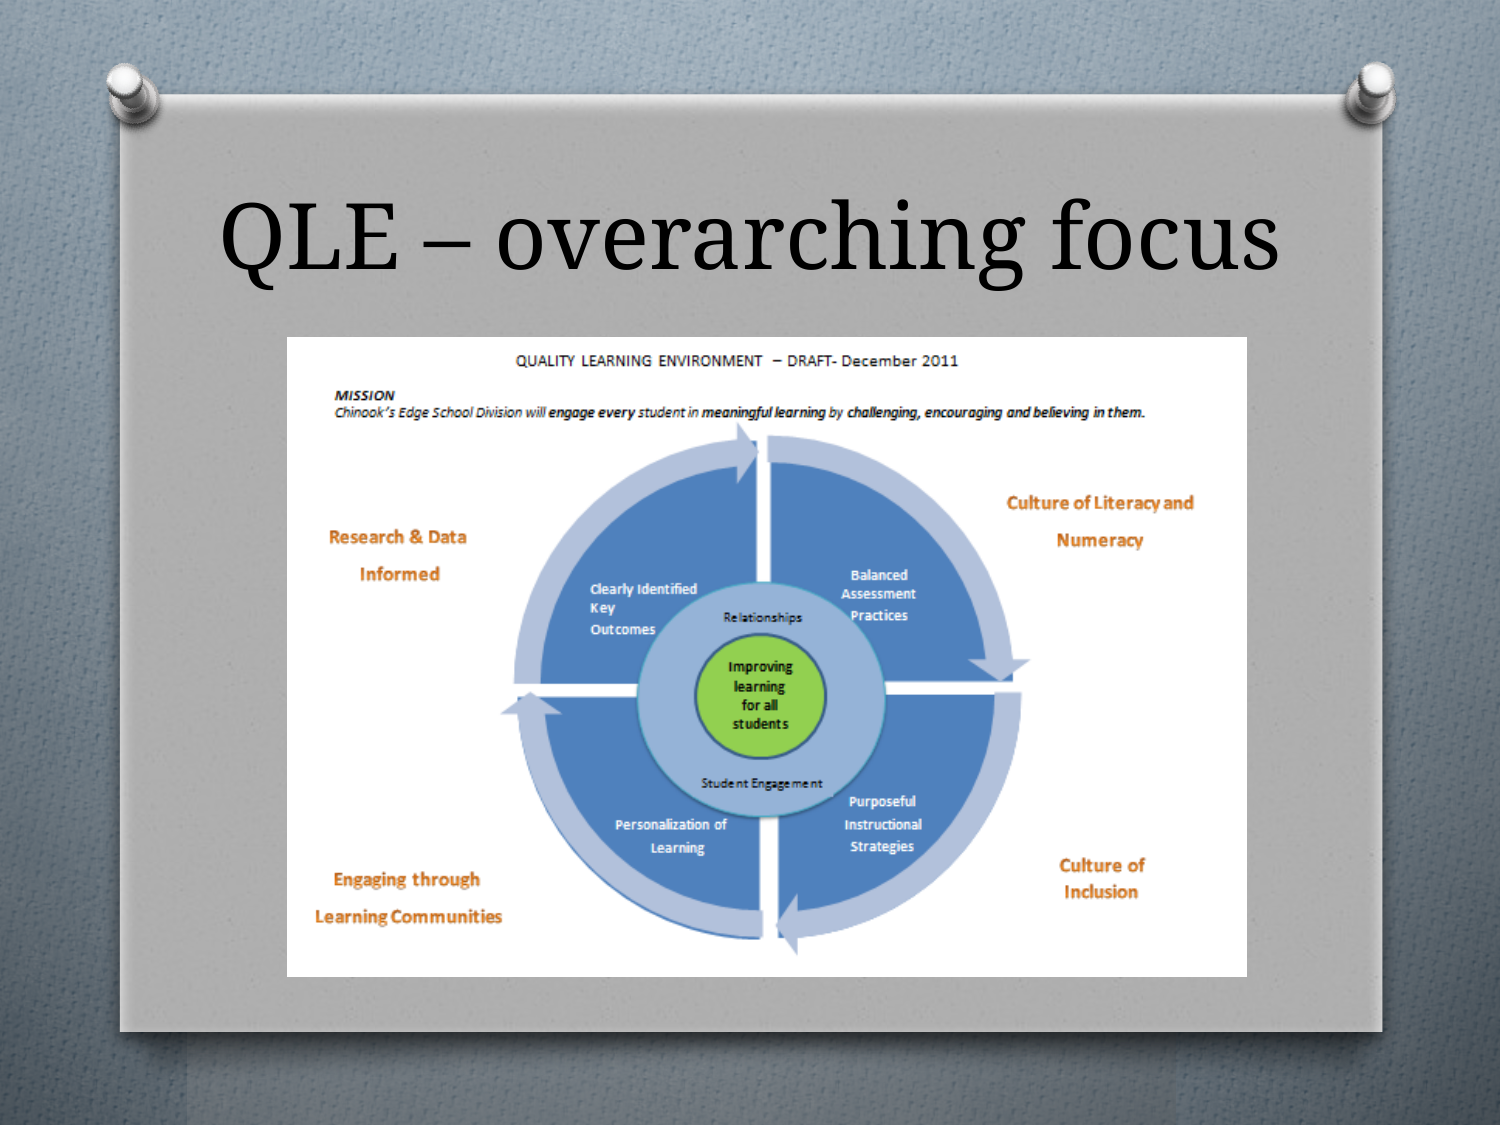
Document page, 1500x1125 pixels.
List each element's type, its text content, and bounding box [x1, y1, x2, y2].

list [287, 337, 1247, 977]
picture [1317, 35, 1439, 156]
picture [75, 29, 198, 153]
title QLE – overarching focus [179, 134, 1323, 332]
